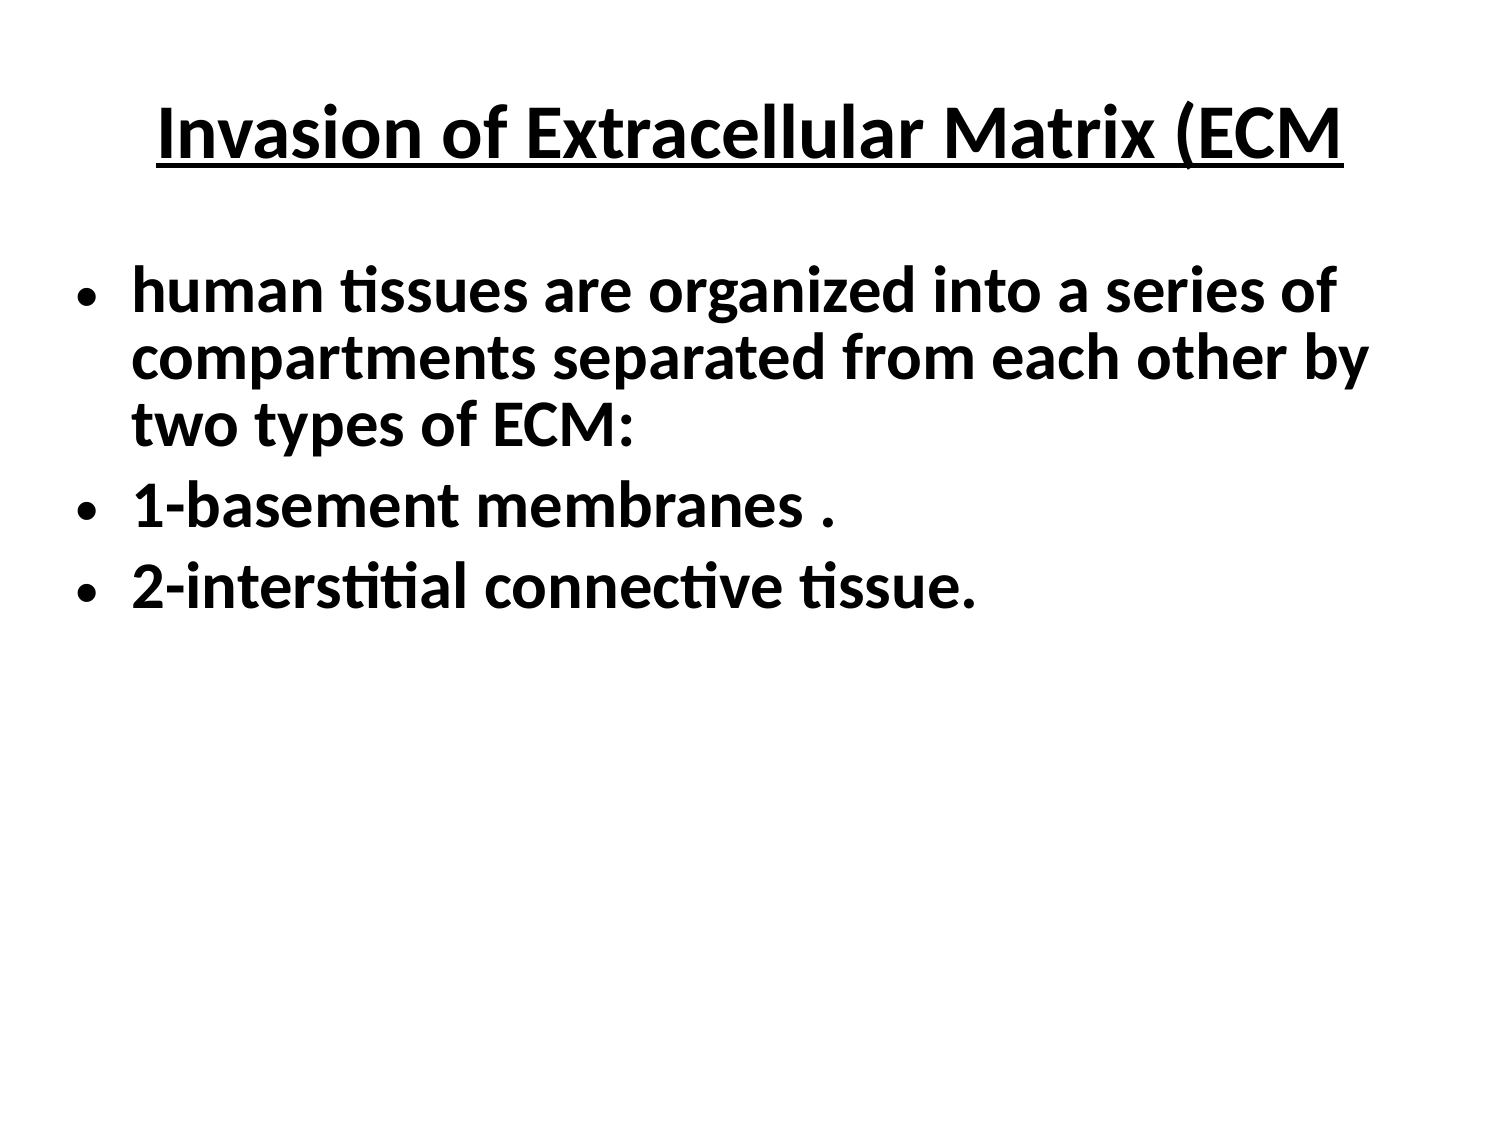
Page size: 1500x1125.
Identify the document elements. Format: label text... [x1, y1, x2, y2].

list human tissues are organized into a series of compartments separated from each other by two types of ECM: 1-basement membranes . 2-interstitial connective tissue. [75, 262, 1425, 1005]
title Invasion of Extracellular Matrix (ECM [75, 45, 1425, 233]
